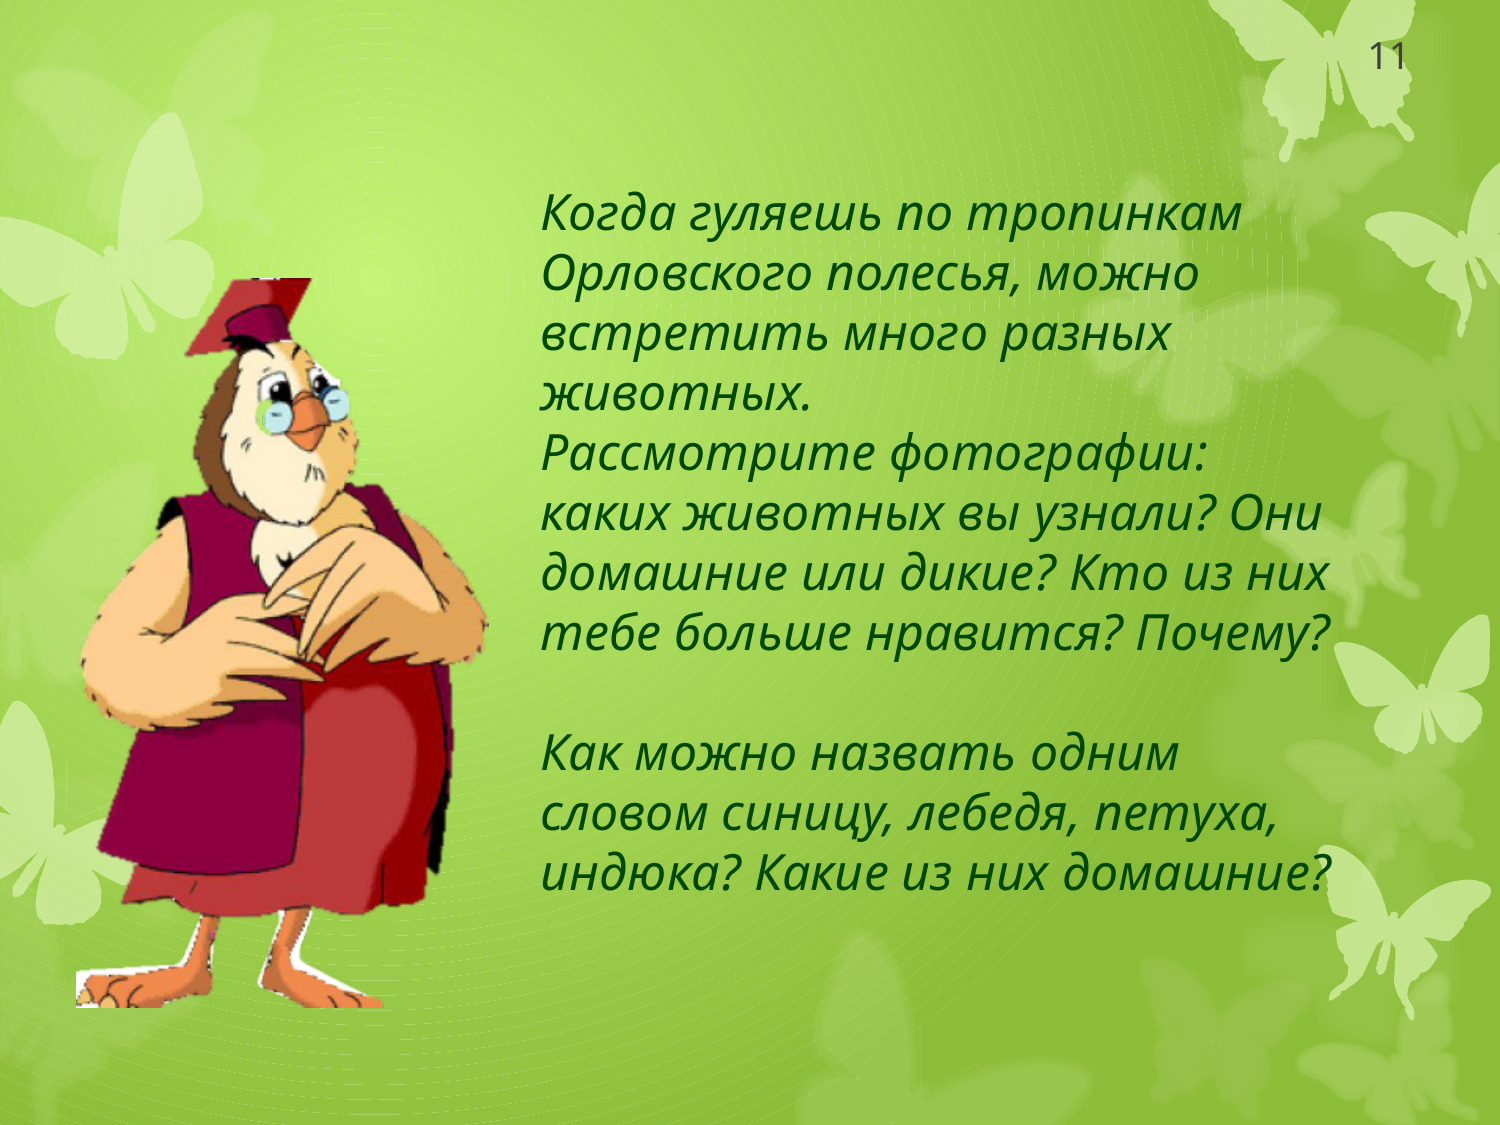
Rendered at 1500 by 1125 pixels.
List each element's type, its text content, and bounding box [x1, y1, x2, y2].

title Когда гуляешь по тропинкам Орловского полесья, можно встретить много разных животных. Рассмотрите фотографии: каких животных вы узнали? Они домашние или дикие? Кто из них тебе больше нравится? Почему? Как можно назвать одним словом синицу, лебедя, петуха, индюка? Какие из них домашние? [525, 337, 1359, 743]
picture [76, 278, 489, 1008]
slide_number 11 [1352, 30, 1453, 91]
